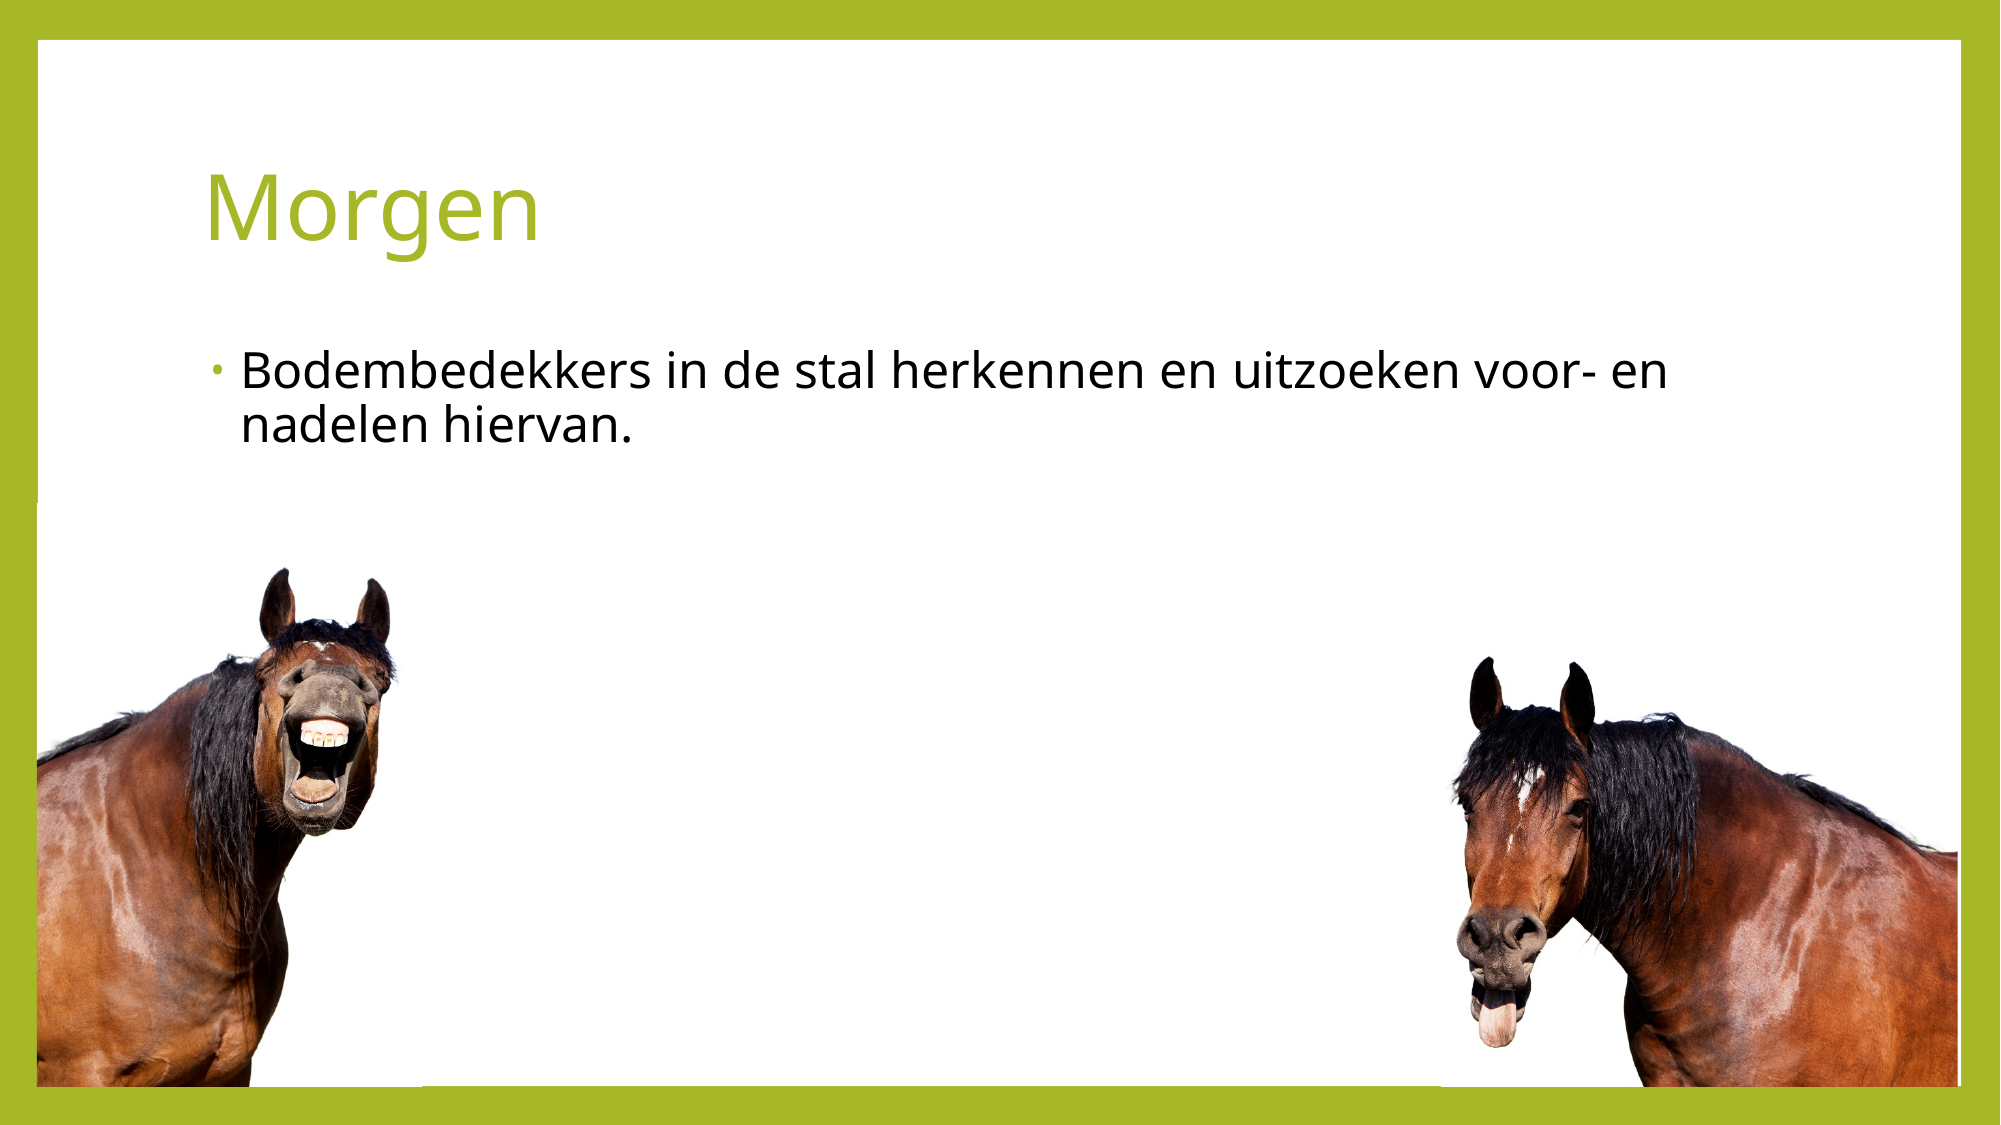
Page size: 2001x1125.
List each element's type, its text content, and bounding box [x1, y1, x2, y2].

title Morgen [187, 99, 1808, 323]
list Bodembedekkers in de stal herkennen en uitzoeken voor- en nadelen hiervan. [187, 337, 1808, 1000]
picture [36, 503, 423, 1087]
picture [1440, 460, 1959, 1087]
